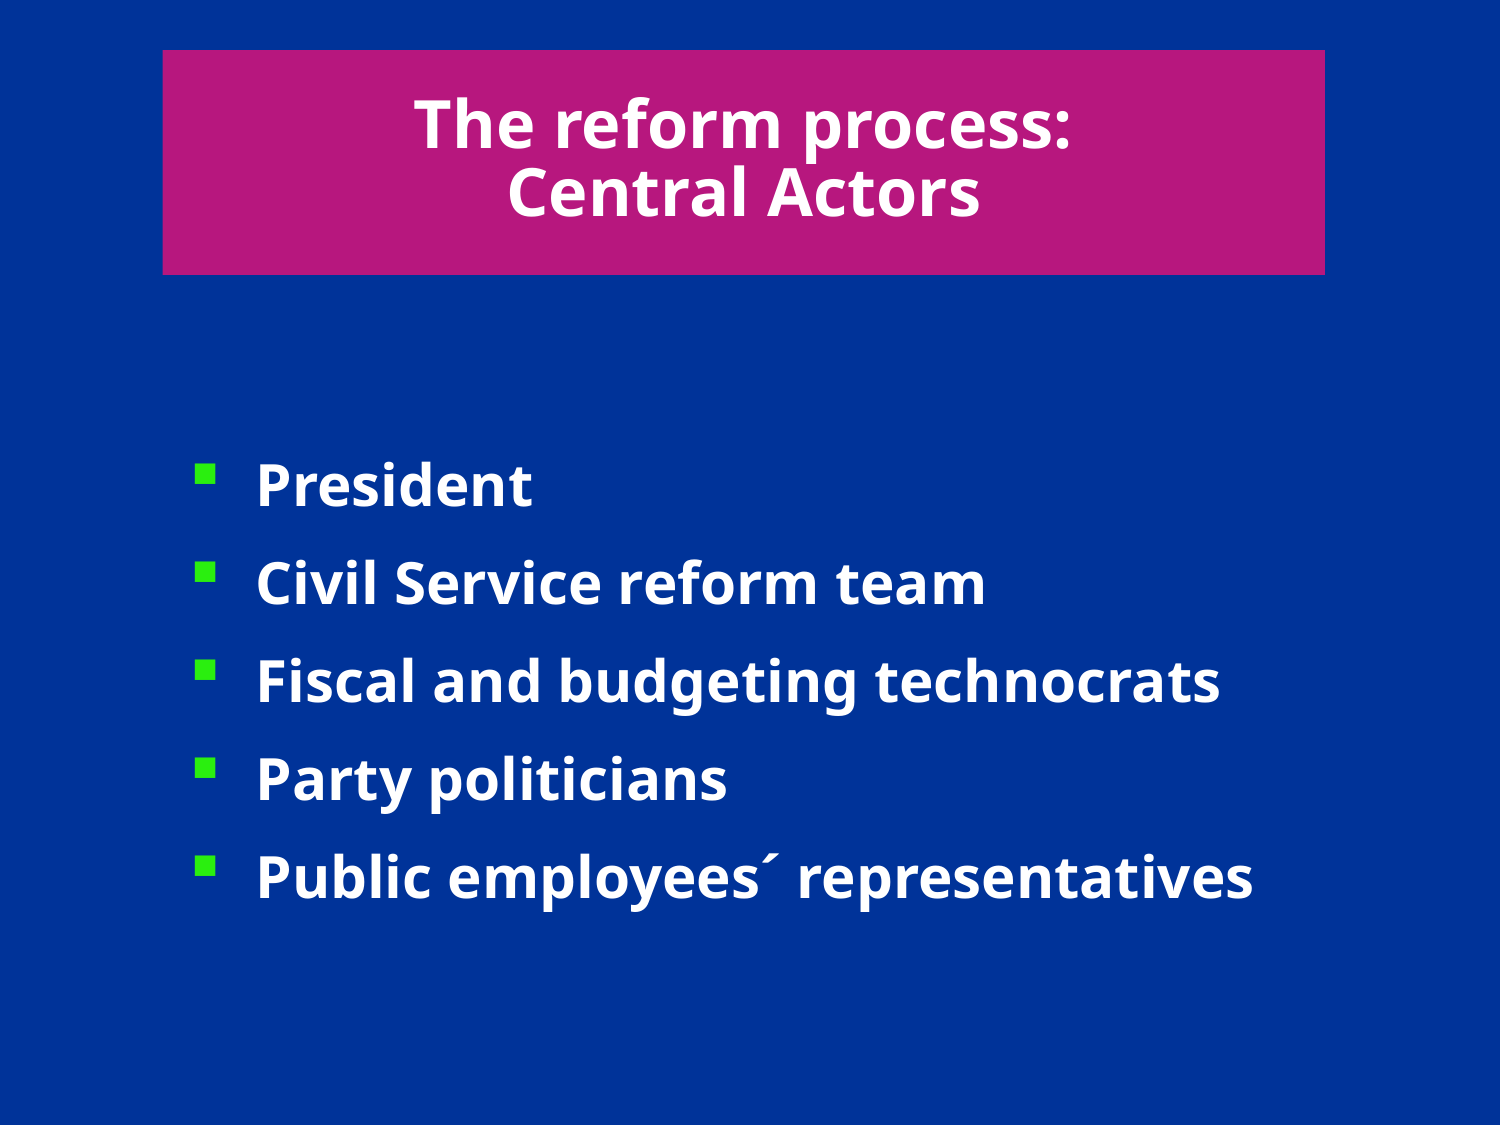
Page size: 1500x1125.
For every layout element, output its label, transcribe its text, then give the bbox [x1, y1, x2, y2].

title The reform process: Central Actors [162, 49, 1326, 276]
text_box President Civil Service reform team Fiscal and budgeting technocrats Party politicians Public employees´ representatives [174, 412, 1430, 918]
